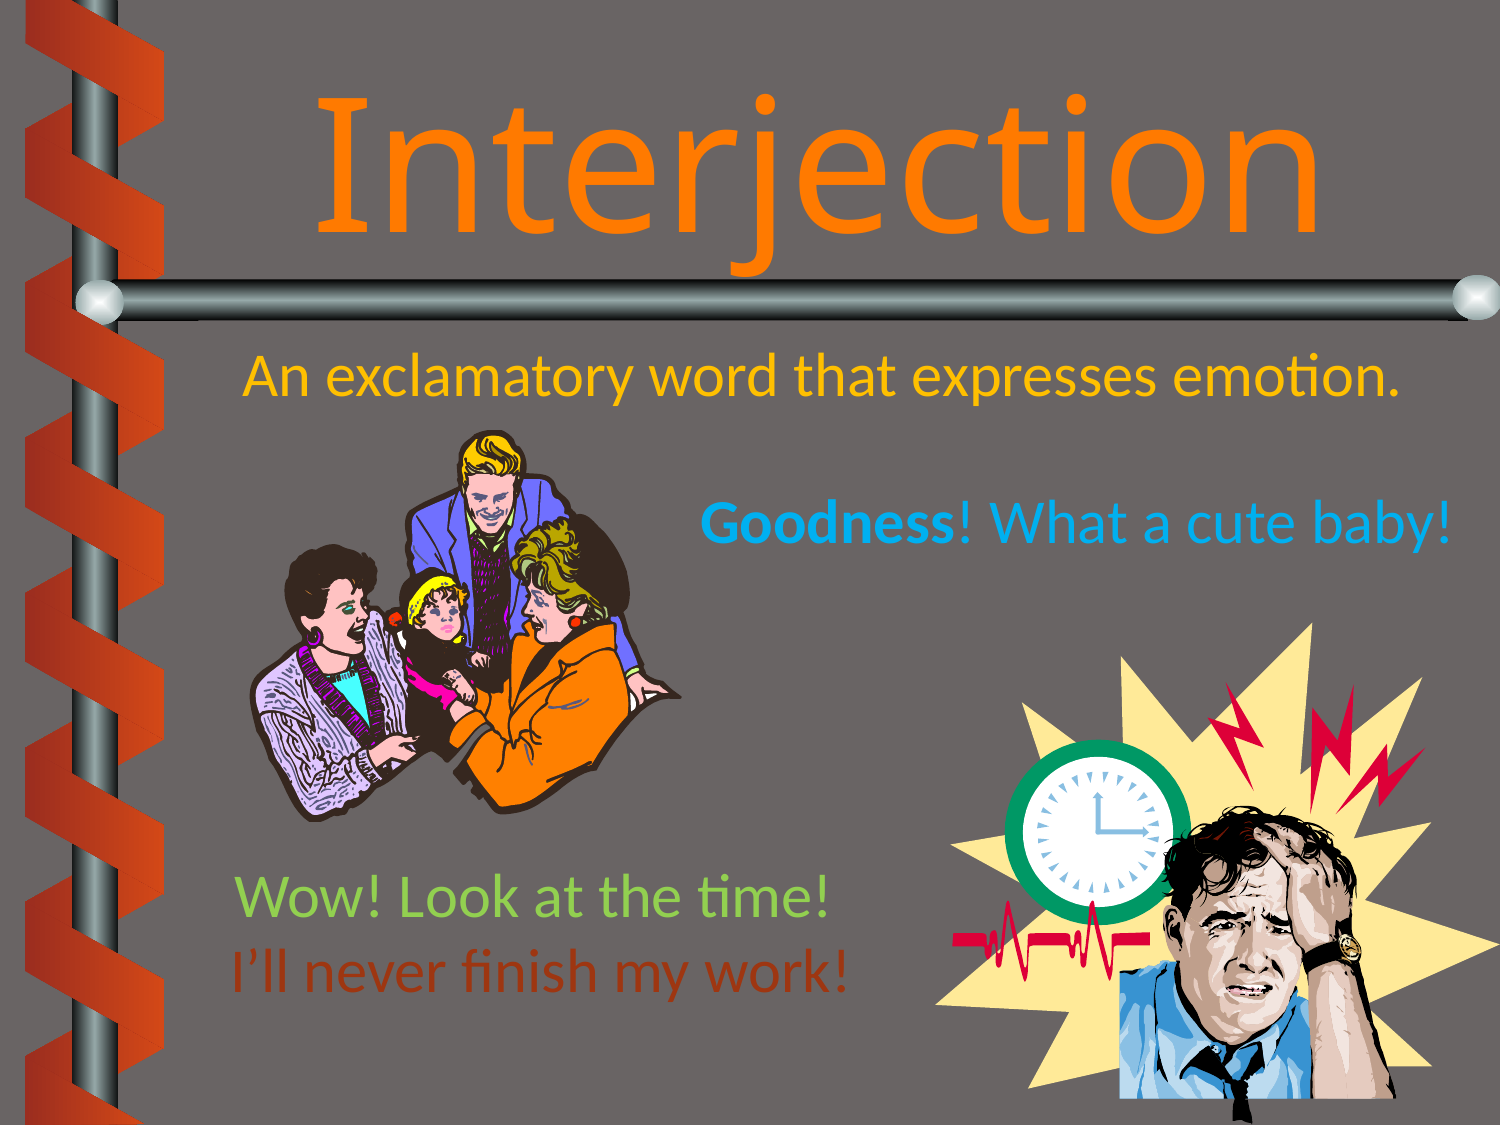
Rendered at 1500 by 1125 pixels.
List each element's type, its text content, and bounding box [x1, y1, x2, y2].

text_box Interjection [296, 37, 1347, 278]
picture [934, 622, 1500, 1125]
picture [248, 429, 683, 823]
text_box Wow! Look at the time! I’ll never finish my work! [197, 855, 885, 1006]
text_box Goodness! What a cute baby! [688, 472, 1474, 565]
text_box An exclamatory word that expresses emotion. [198, 320, 1448, 423]
